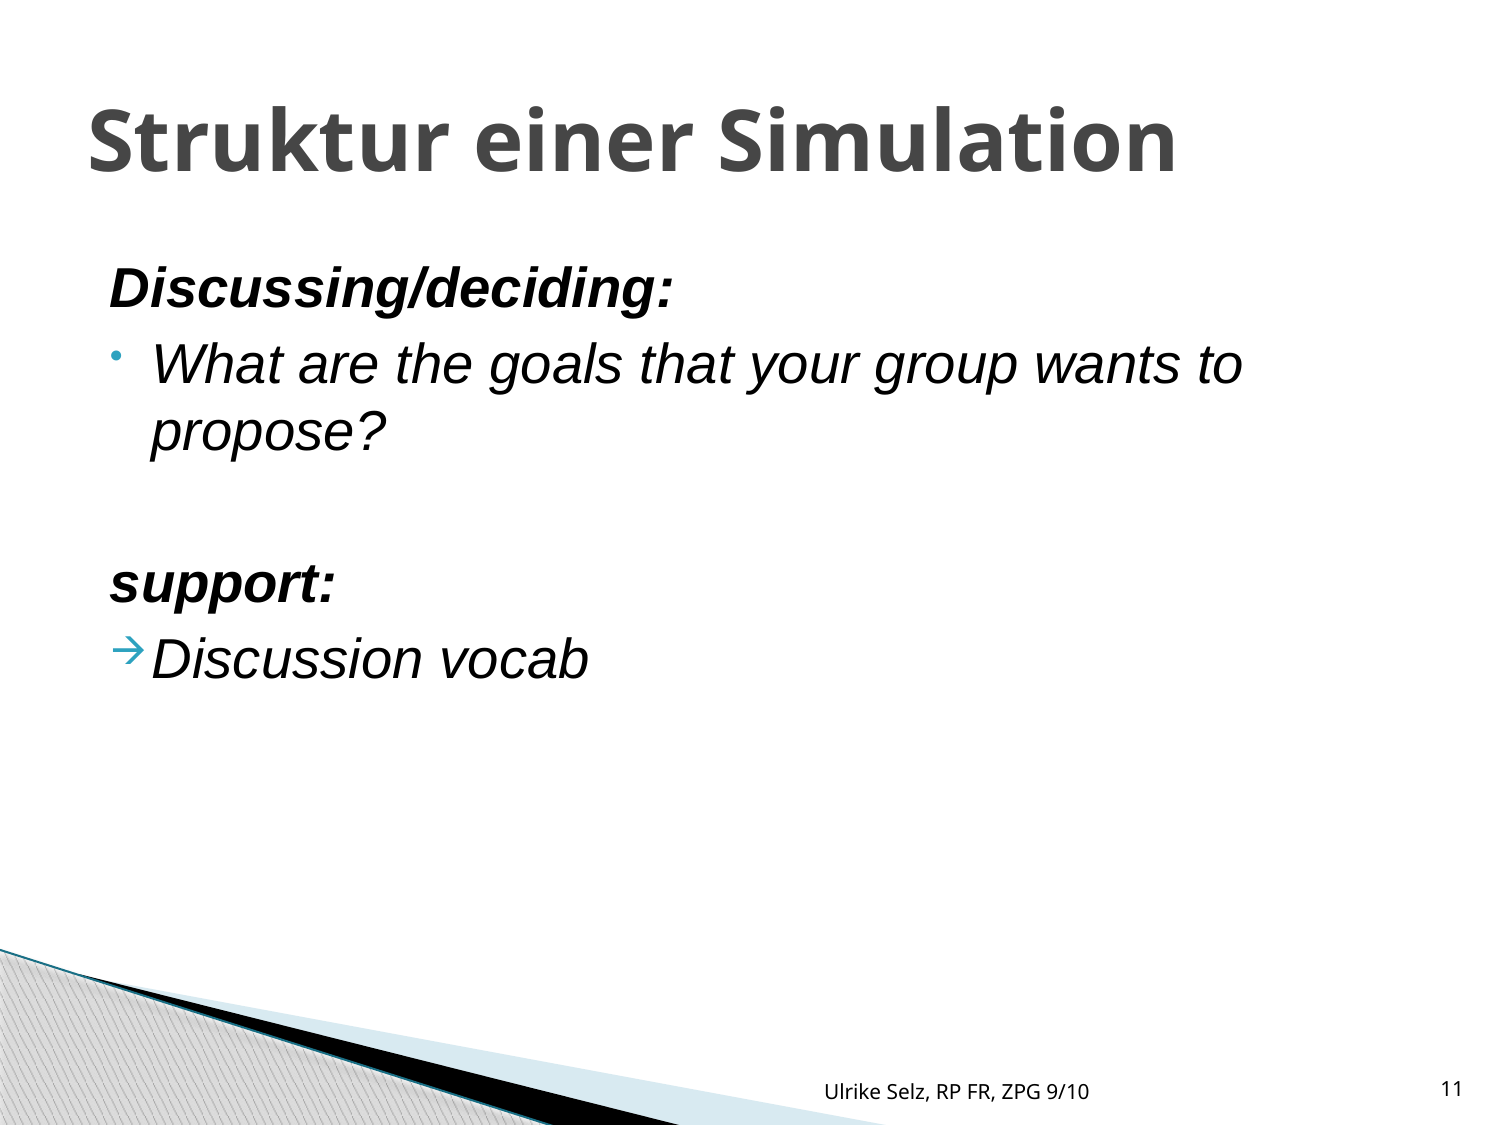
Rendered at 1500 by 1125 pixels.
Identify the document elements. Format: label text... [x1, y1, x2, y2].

list Discussing/deciding: What are the goals that your group wants to propose? support: Discussion vocab [76, 243, 1428, 987]
slide_number 11 [1418, 1051, 1479, 1112]
title Struktur einer Simulation [72, 43, 1423, 232]
text_box Ulrike Selz, RP FR, ZPG 9/10 [718, 1051, 1105, 1112]
